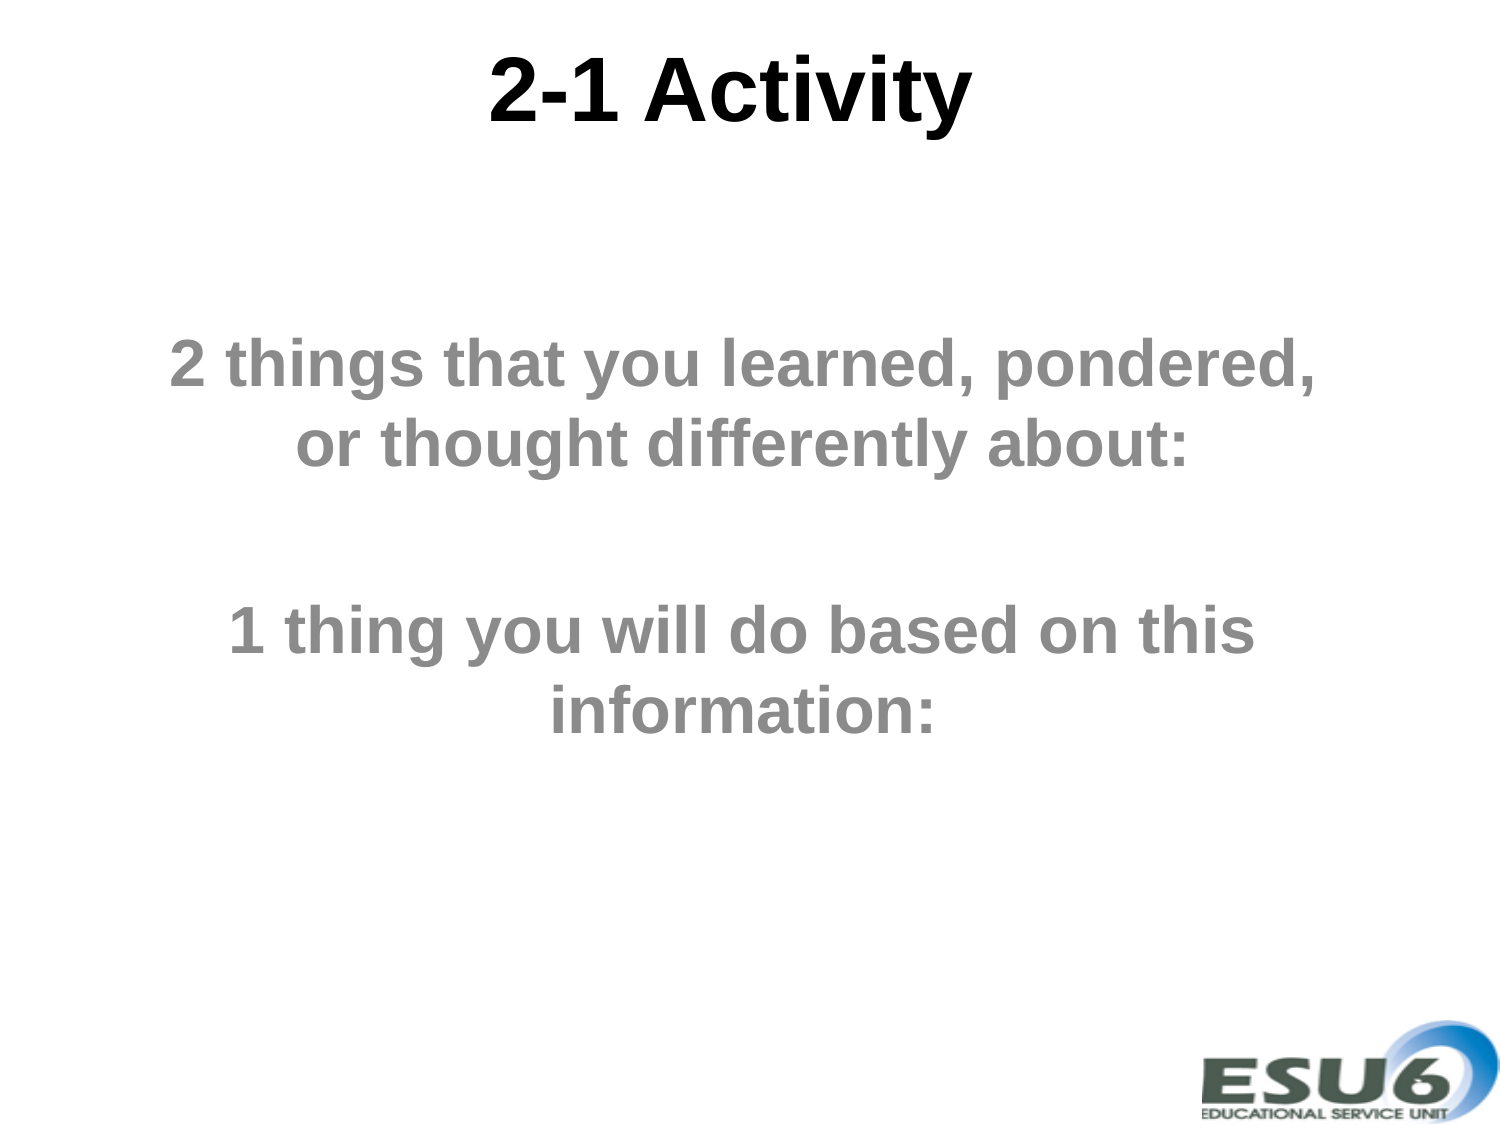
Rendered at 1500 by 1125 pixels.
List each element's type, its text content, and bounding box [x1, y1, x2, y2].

picture [1363, 1020, 1500, 1125]
title 2-1 Activity [112, 0, 1350, 313]
subtitle 2 things that you learned, pondered, or thought differently about: 1 thing you will do based on this information: [125, 312, 1363, 1125]
